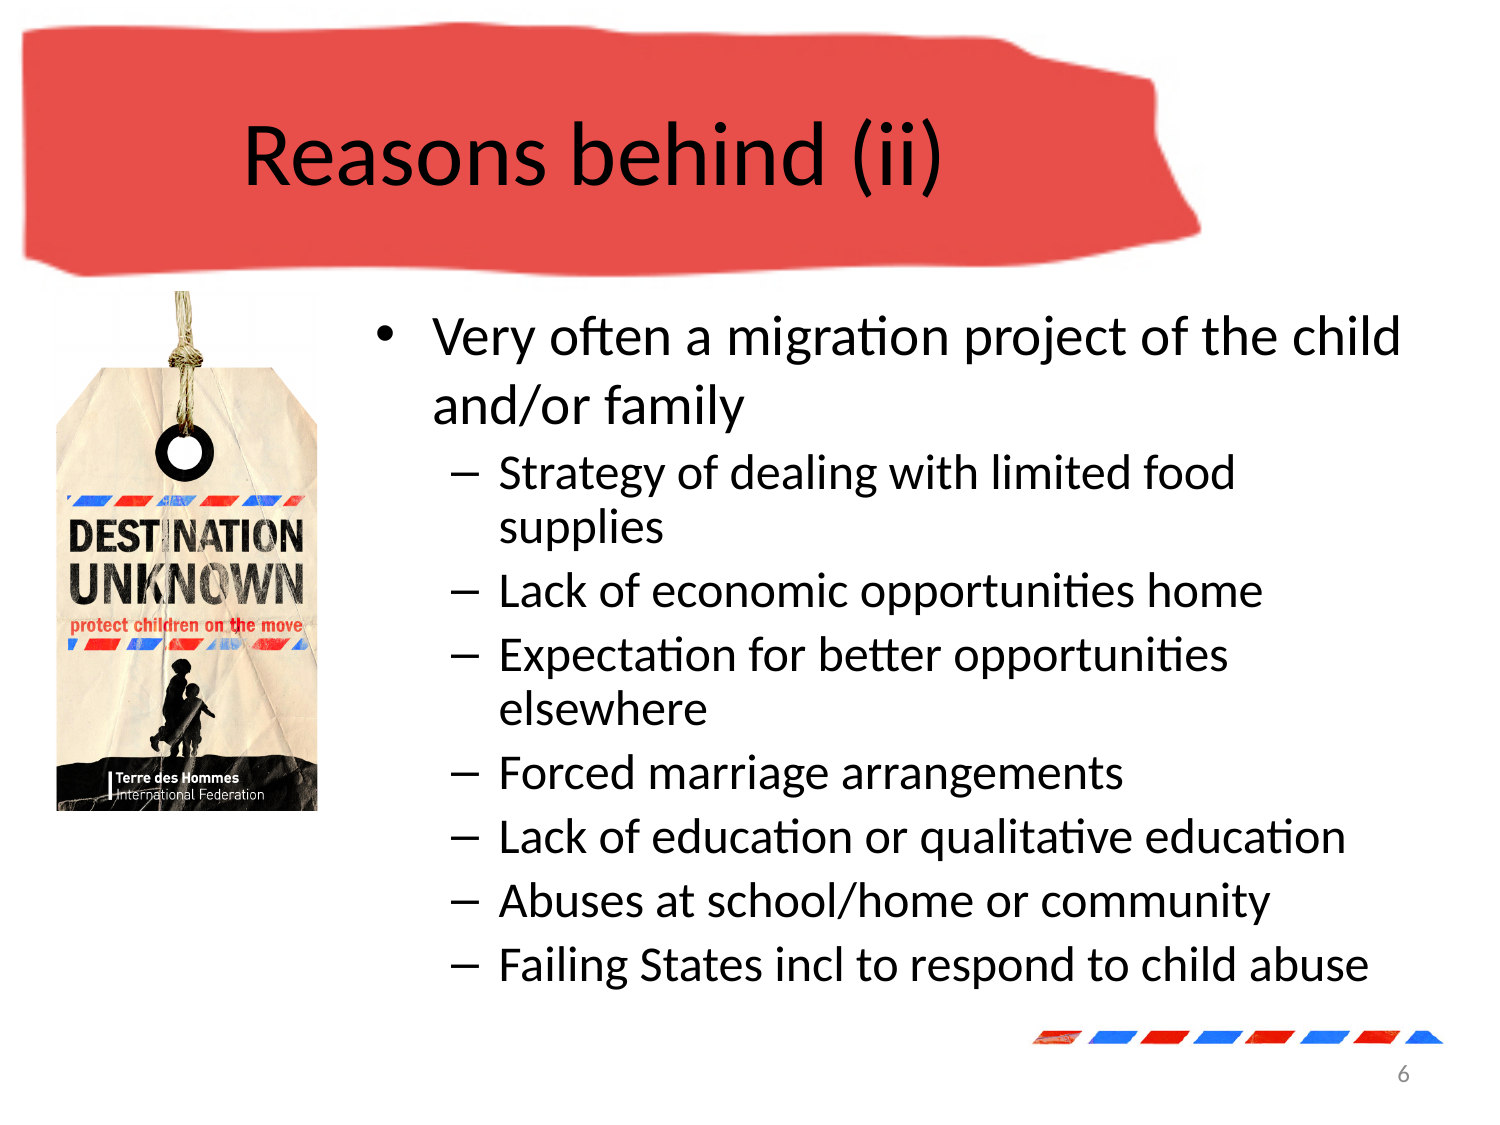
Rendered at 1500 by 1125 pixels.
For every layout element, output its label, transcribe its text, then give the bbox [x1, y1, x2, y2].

list Very often a migration project of the child and/or family Strategy of dealing with limited food supplies Lack of economic opportunities home Expectation for better opportunities elsewhere Forced marriage arrangements Lack of education or qualitative education Abuses at school/home or community Failing States incl to respond to child abuse [360, 290, 1425, 1005]
slide_number 6 [1074, 1042, 1425, 1103]
title Reasons behind (ii) [41, 55, 1149, 243]
picture [1028, 1019, 1447, 1059]
picture [17, 5, 1258, 811]
